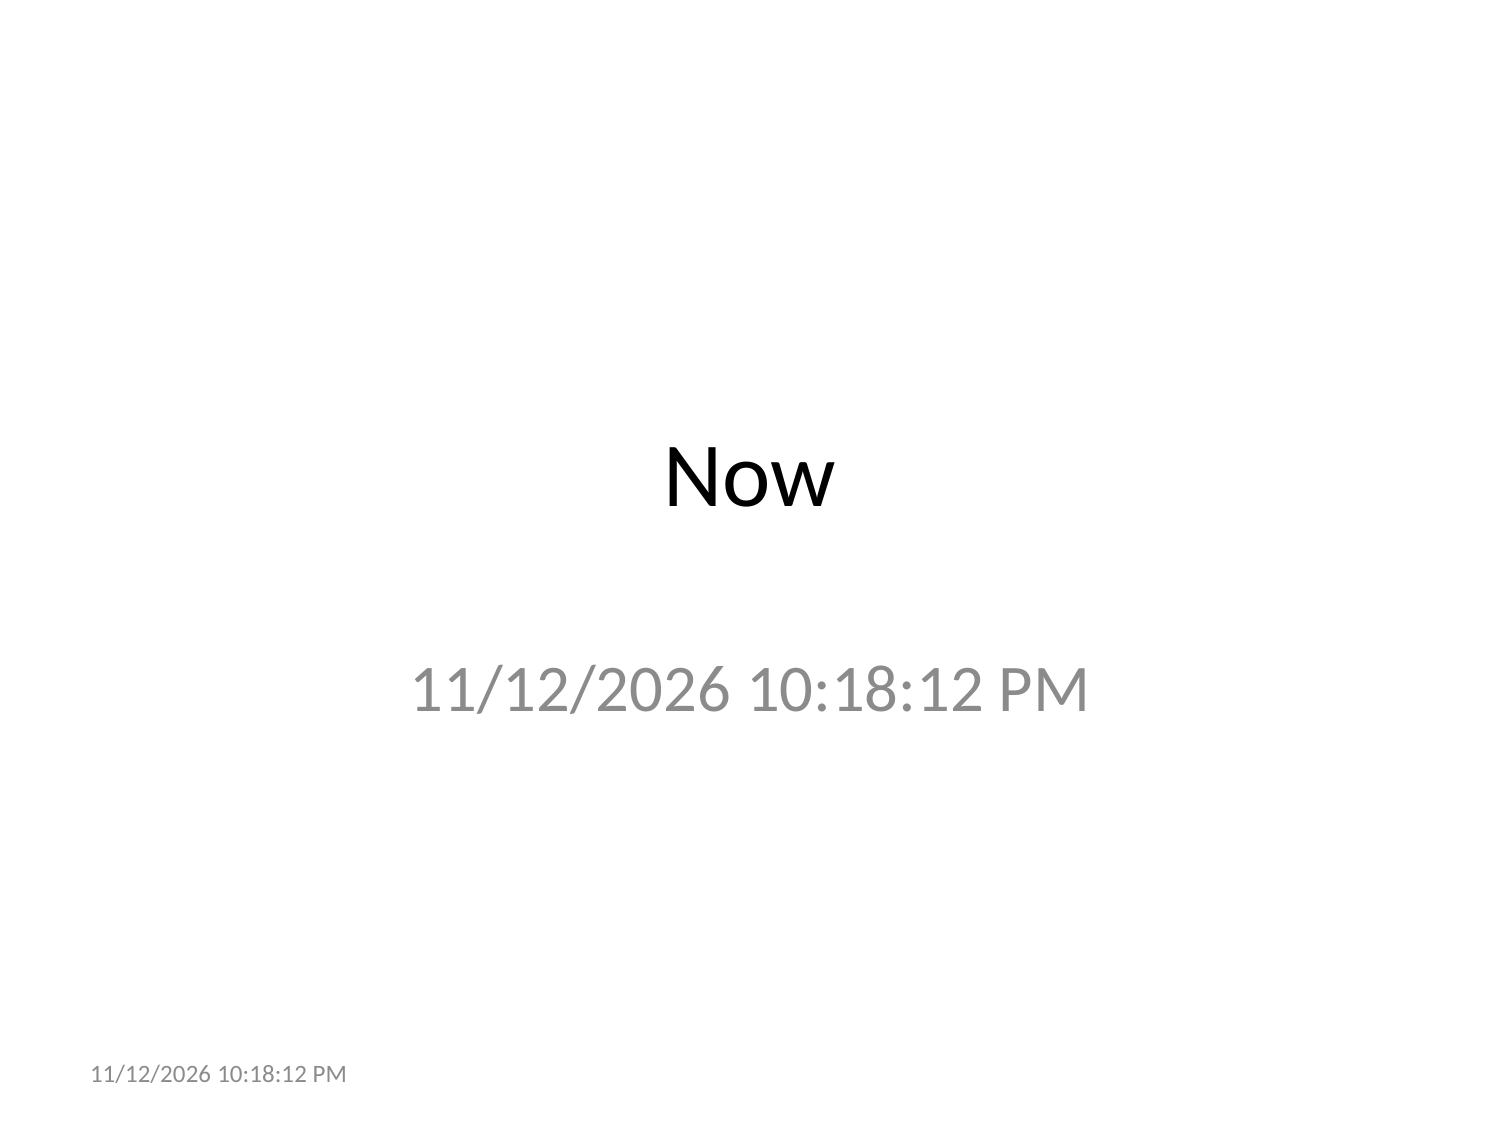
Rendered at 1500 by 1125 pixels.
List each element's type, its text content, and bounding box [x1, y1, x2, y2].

title Now [112, 349, 1388, 591]
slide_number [75, 1042, 425, 1103]
subtitle 2011-12-19 10:20:04 AM [225, 637, 1275, 925]
